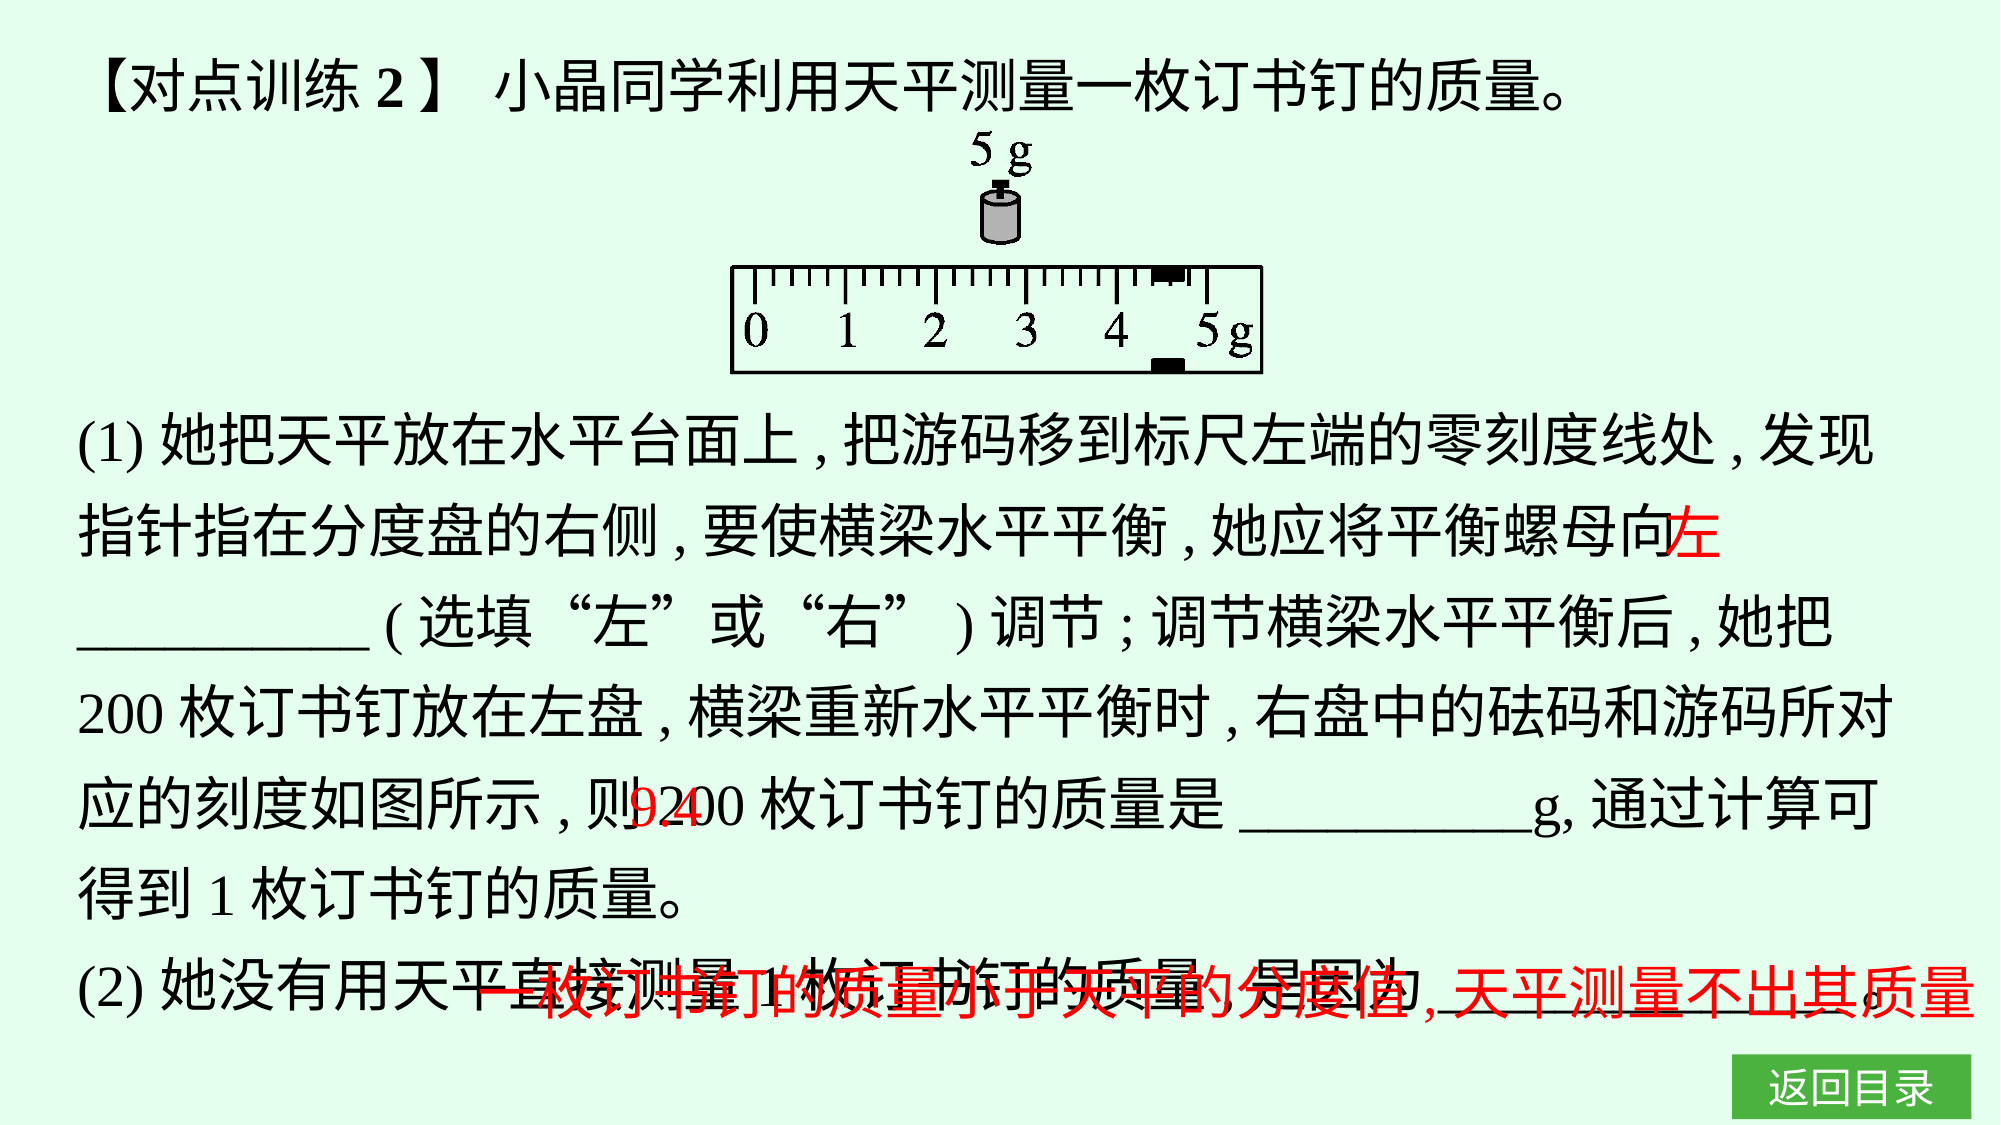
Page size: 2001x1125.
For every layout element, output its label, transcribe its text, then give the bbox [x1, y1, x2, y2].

text_box 9.4 [614, 739, 718, 846]
text_box (1)她把天平放在水平台面上,把游码移到标尺左端的零刻度线处,发现指针指在分度盘的右侧,要使横梁水平平衡,她应将平衡螺母向__________ (选填“左”或“右”)调节;调节横梁水平平衡后,她把200枚订书钉放在左盘,横梁重新水平平衡时,右盘中的砝码和游码所对应的刻度如图所示,则200枚订书钉的质量是__________g,通过计算可得到1枚订书钉的质量。 (2)她没有用天平直接测量1枚订书钉的质量,是因为______________。 [62, 374, 1938, 1117]
text_box 左 [1650, 467, 1752, 574]
picture [730, 127, 1264, 375]
text_box 【对点训练2】 小晶同学利用天平测量一枚订书钉的质量。 [55, 20, 1631, 127]
text_box 一枚订书钉的质量小于天平的分度值,天平测量不出其质量 [463, 927, 2000, 1034]
